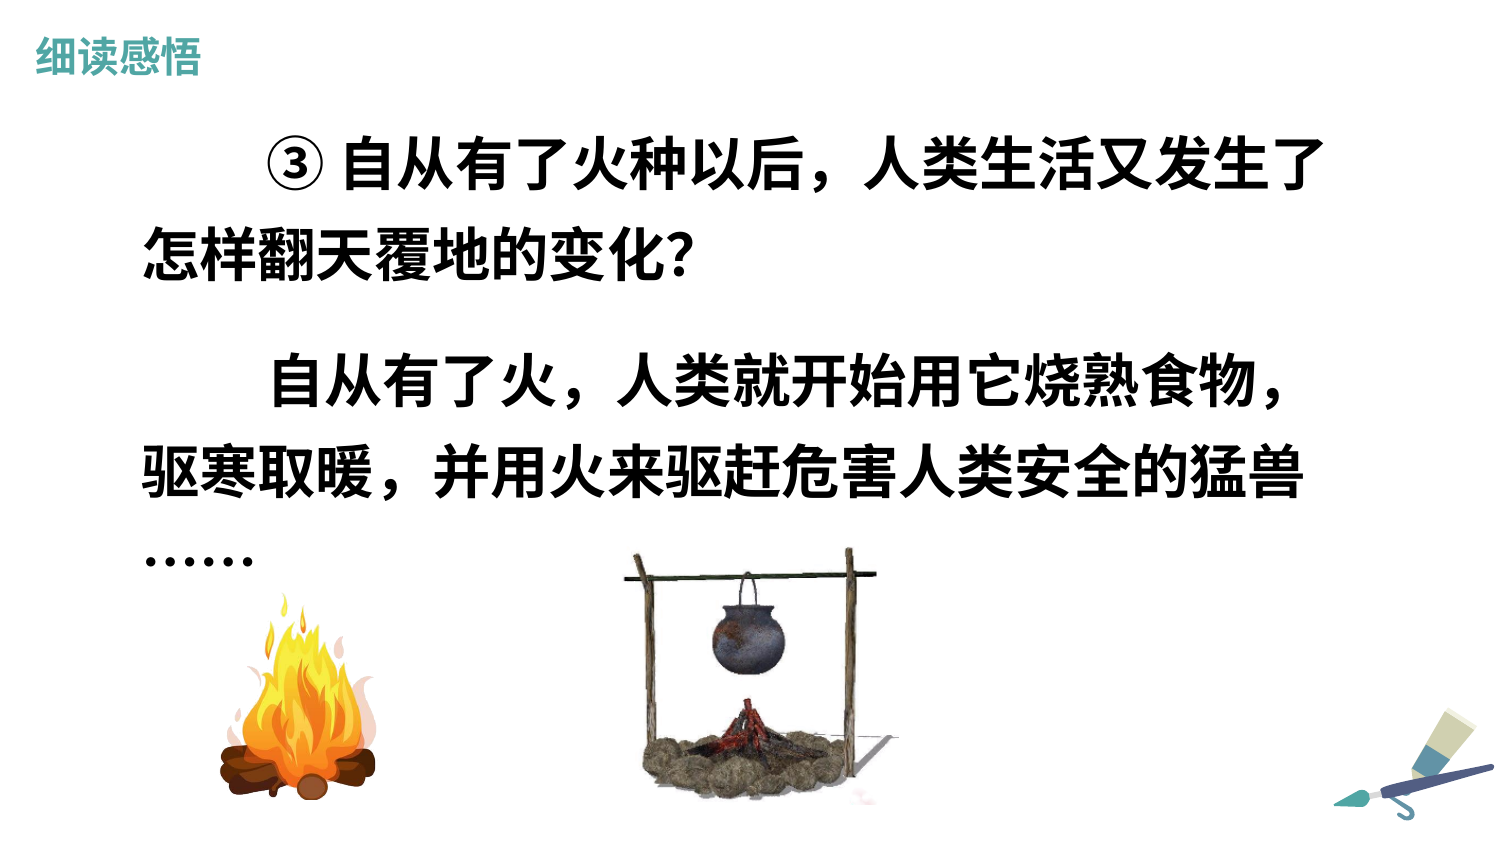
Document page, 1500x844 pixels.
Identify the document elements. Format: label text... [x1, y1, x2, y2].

text_box 自从有了火，人类就开始用它烧熟食物，驱寒取暖，并用火来驱赶危害人类安全的猛兽…… [129, 317, 1366, 602]
picture [597, 543, 899, 805]
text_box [1358, 708, 1481, 844]
text_box 细读感悟 [24, 25, 261, 87]
picture [215, 591, 380, 800]
text_box ③自从有了火种以后，人类生活又发生了怎样翻天覆地的变化？ [129, 100, 1366, 294]
